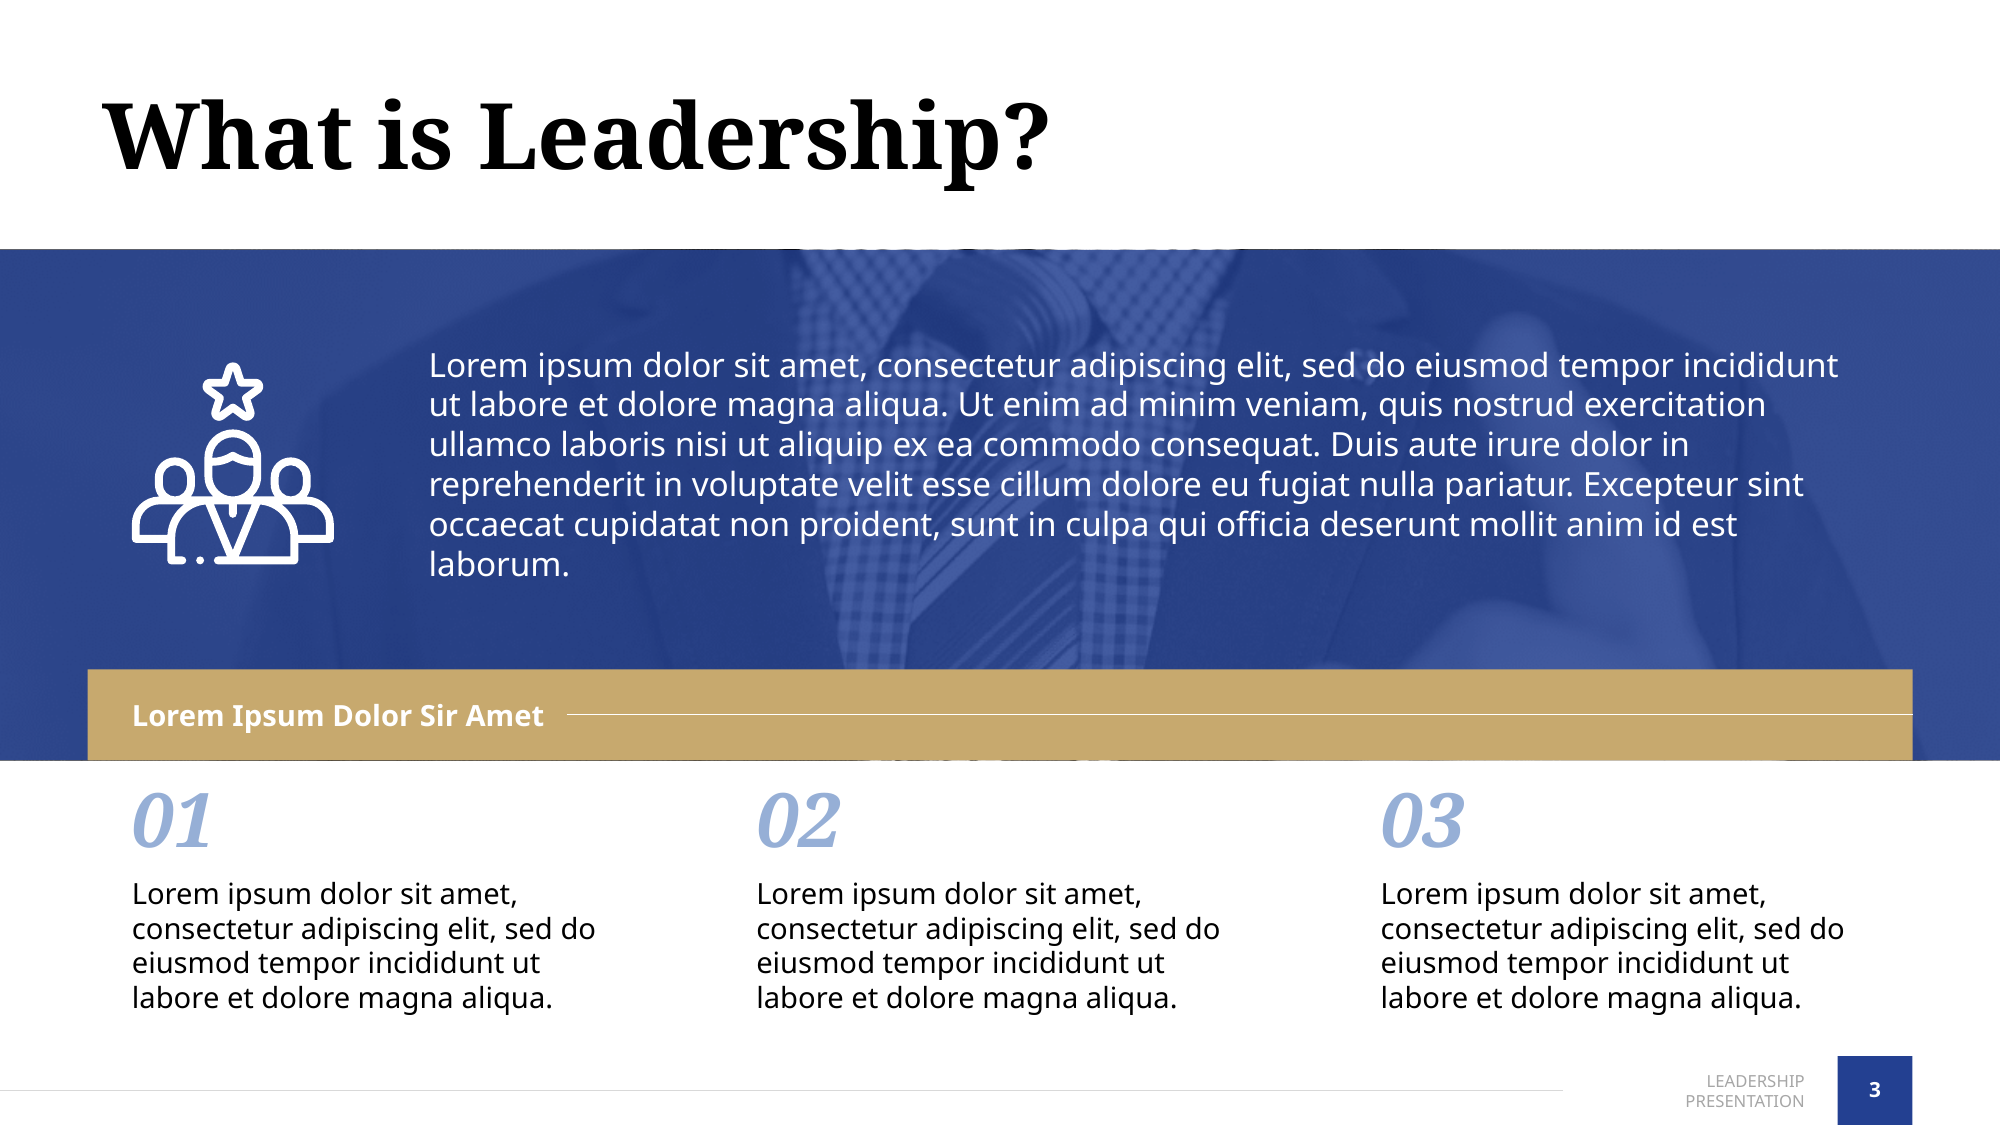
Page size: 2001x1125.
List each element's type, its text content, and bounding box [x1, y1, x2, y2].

text_box 03 [1380, 772, 1495, 863]
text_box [131, 362, 334, 565]
text_box Lorem ipsum dolor sit amet, consectetur adipiscing elit, sed do eiusmod tempor incididunt ut labore et dolore magna aliqua. [131, 874, 620, 1015]
text_box 01 [131, 772, 247, 863]
text_box Lorem ipsum dolor sit amet, consectetur adipiscing elit, sed do eiusmod tempor incididunt ut labore et dolore magna aliqua. [756, 874, 1244, 1015]
picture [0, 249, 2000, 761]
text_box 02 [756, 772, 871, 863]
title What is Leadership? [87, 66, 1913, 213]
text_box Lorem ipsum dolor sit amet, consectetur adipiscing elit, sed do eiusmod tempor incididunt ut labore et dolore magna aliqua. [1380, 874, 1868, 1015]
